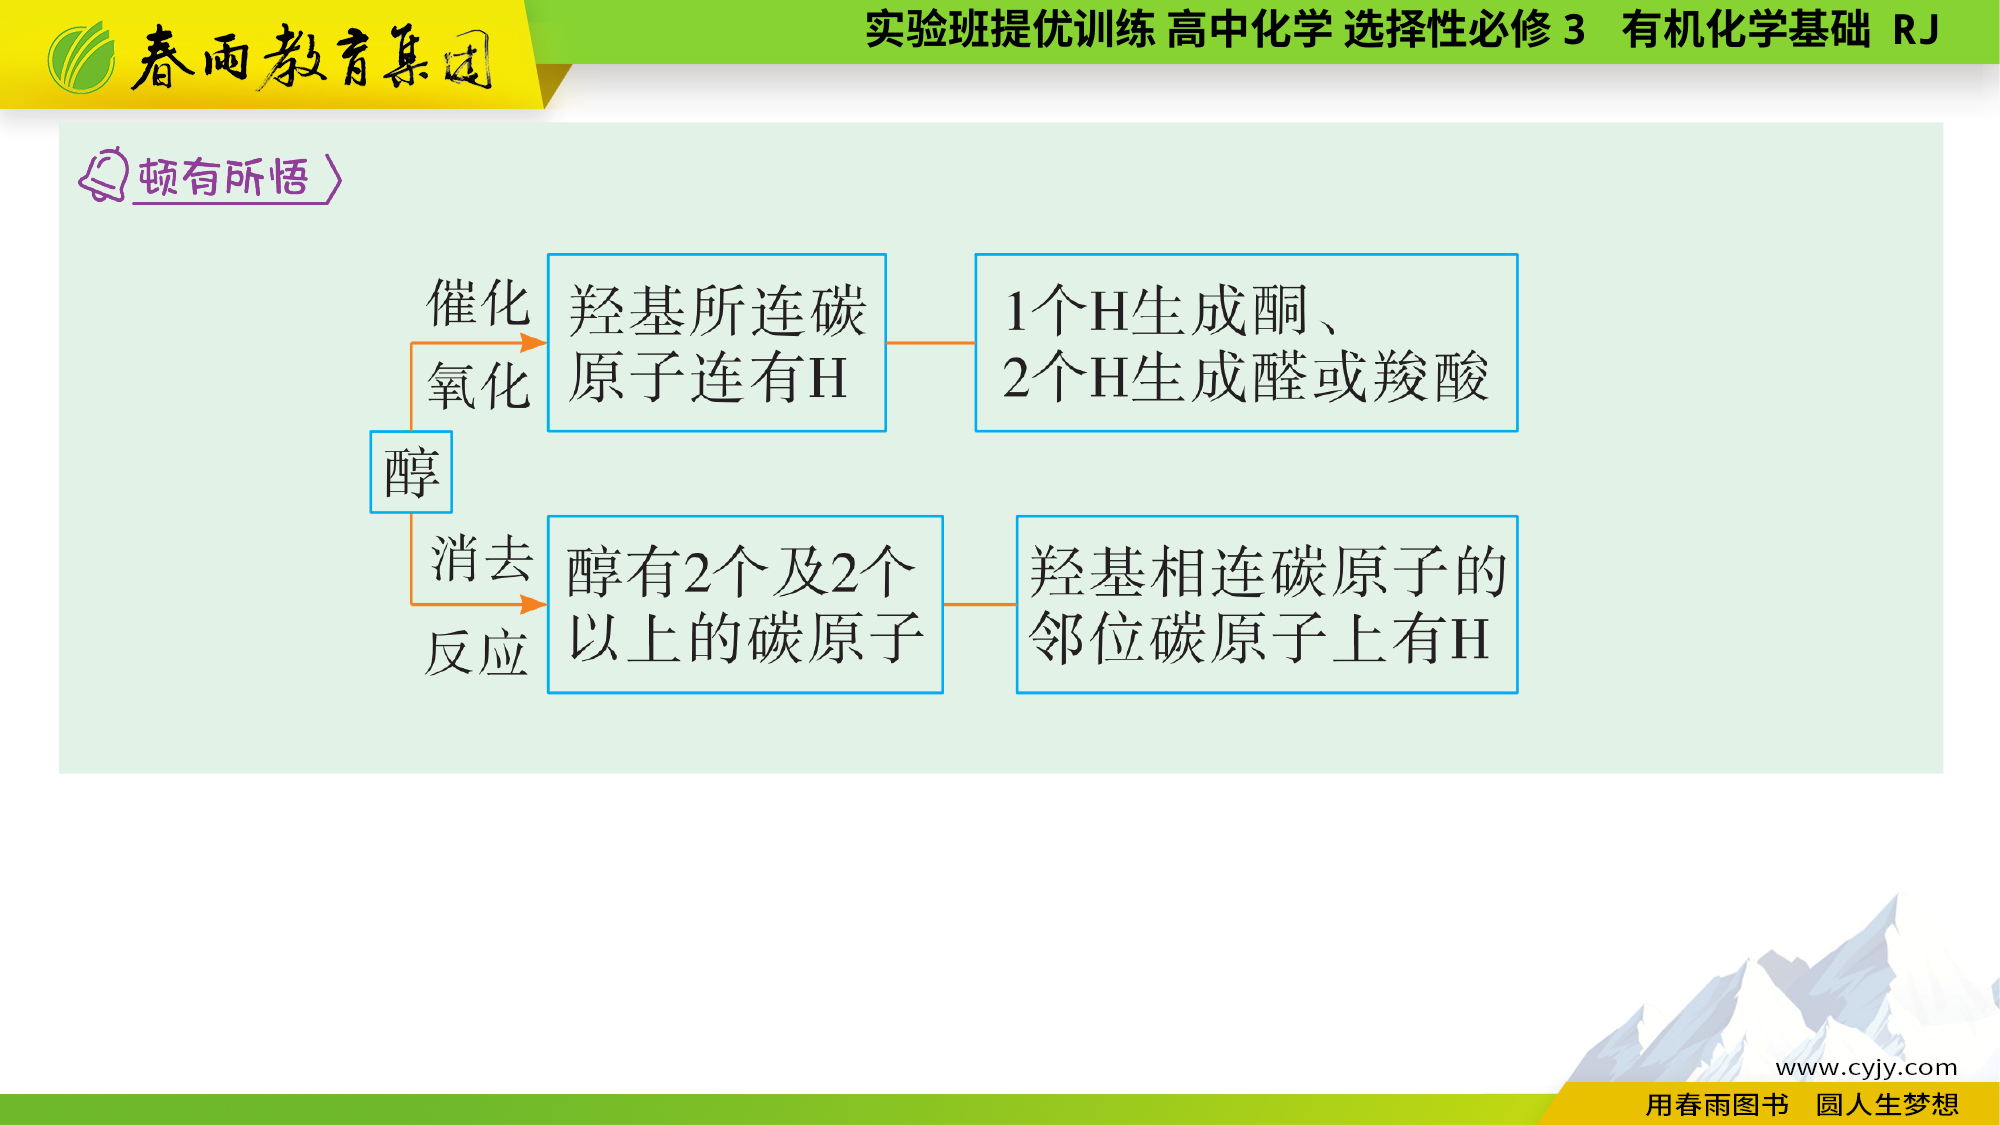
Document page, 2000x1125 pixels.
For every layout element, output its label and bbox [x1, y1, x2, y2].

picture [0, 0, 2000, 1125]
list [59, 122, 1944, 774]
